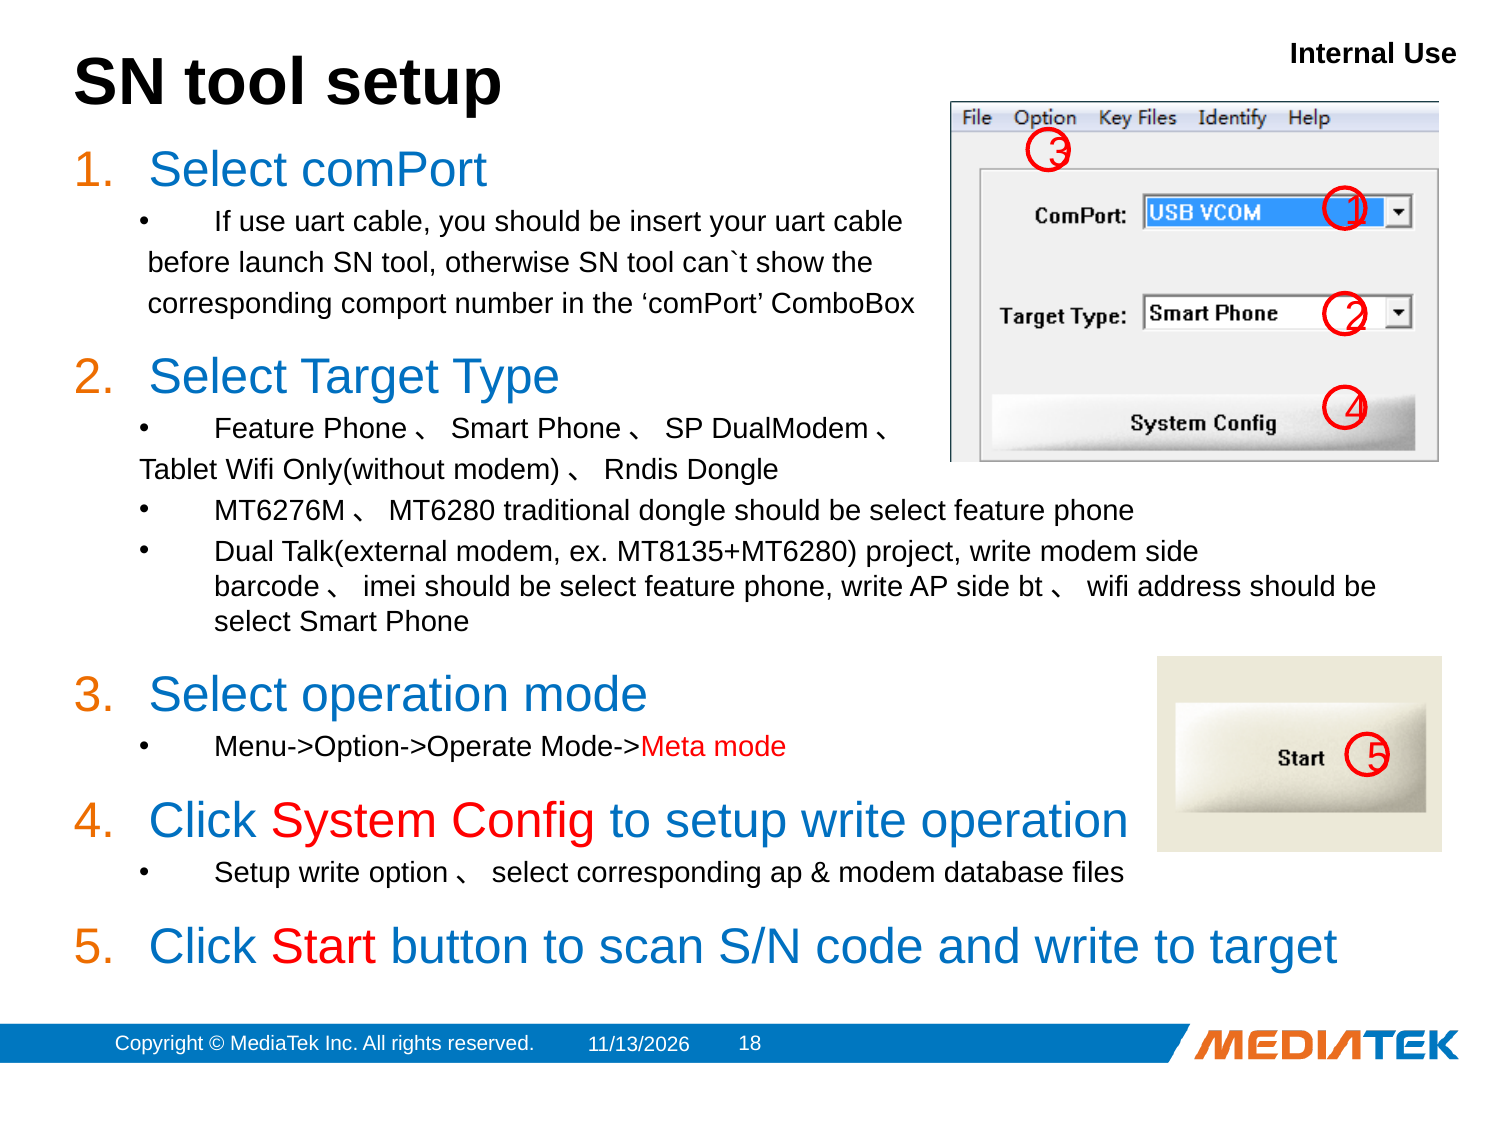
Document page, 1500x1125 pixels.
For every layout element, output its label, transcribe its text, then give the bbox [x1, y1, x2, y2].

footer Copyright © MediaTek Inc. All rights reserved. [99, 1022, 573, 1090]
picture [0, 1023, 99, 1063]
picture [950, 101, 1439, 462]
title SN tool setup [58, 23, 1381, 128]
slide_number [573, 1022, 711, 1090]
slide_number 17 [711, 1022, 789, 1090]
picture [789, 1023, 1459, 1063]
list Select comPort If use uart cable, you should be insert your uart cable before launch SN tool, otherwise SN tool can`t show the corresponding comport number in the ‘comPort’ ComboBox Select Target Type Feature Phone、Smart Phone、SP DualModem、 Tablet Wifi Only(without modem)、Rndis Dongle MT6276M、MT6280 traditional dongle should be select feature phone Dual Talk(external modem, ex. MT8135+MT6280) project, write modem side barcode、imei should be select feature phone, write AP side bt、wifi address should be select Smart Phone Select operation mode Menu->Option->Operate Mode->Meta mode Click System Config to setup write operation Setup write option、select corresponding ap & modem database files Click Start button to scan S/N code and write to target [58, 128, 1425, 998]
picture [1156, 656, 1442, 852]
